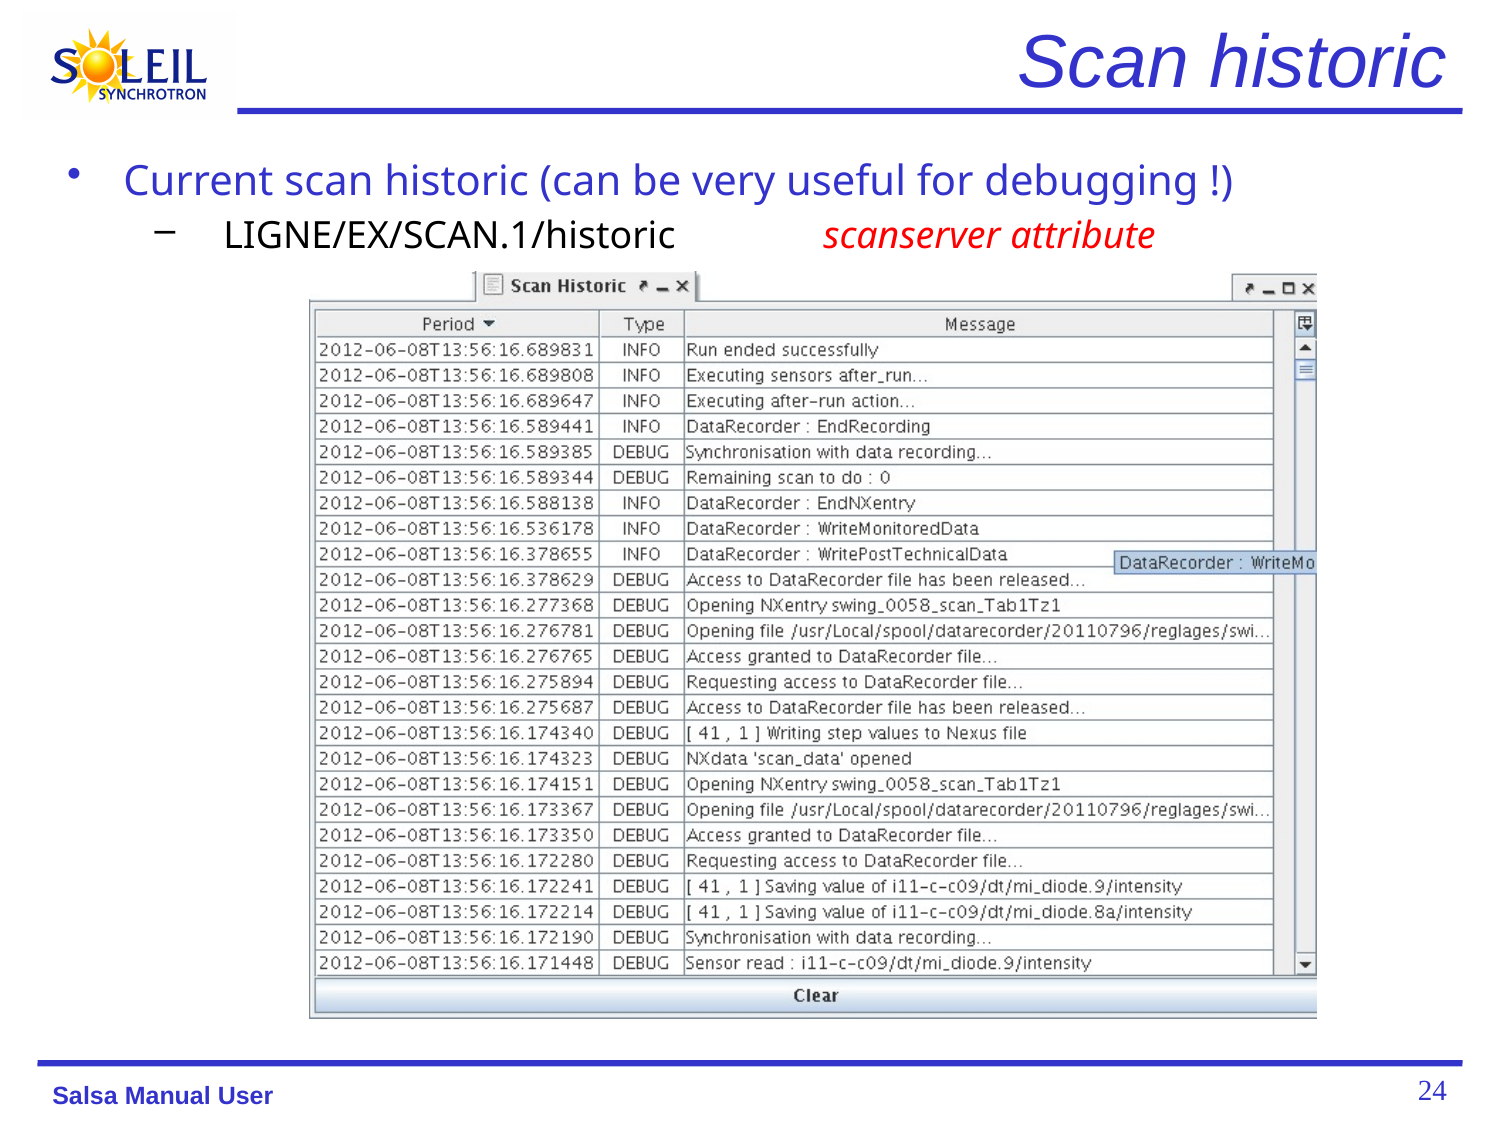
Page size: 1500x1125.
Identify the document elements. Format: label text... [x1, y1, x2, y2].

slide_number 24 [1119, 1063, 1463, 1118]
list Current scan historic (can be very useful for debugging !) LIGNE/EX/SCAN.1/historic scanserver attribute [52, 145, 1463, 1046]
picture [309, 271, 1317, 1020]
title Scan historic [237, 10, 1463, 106]
